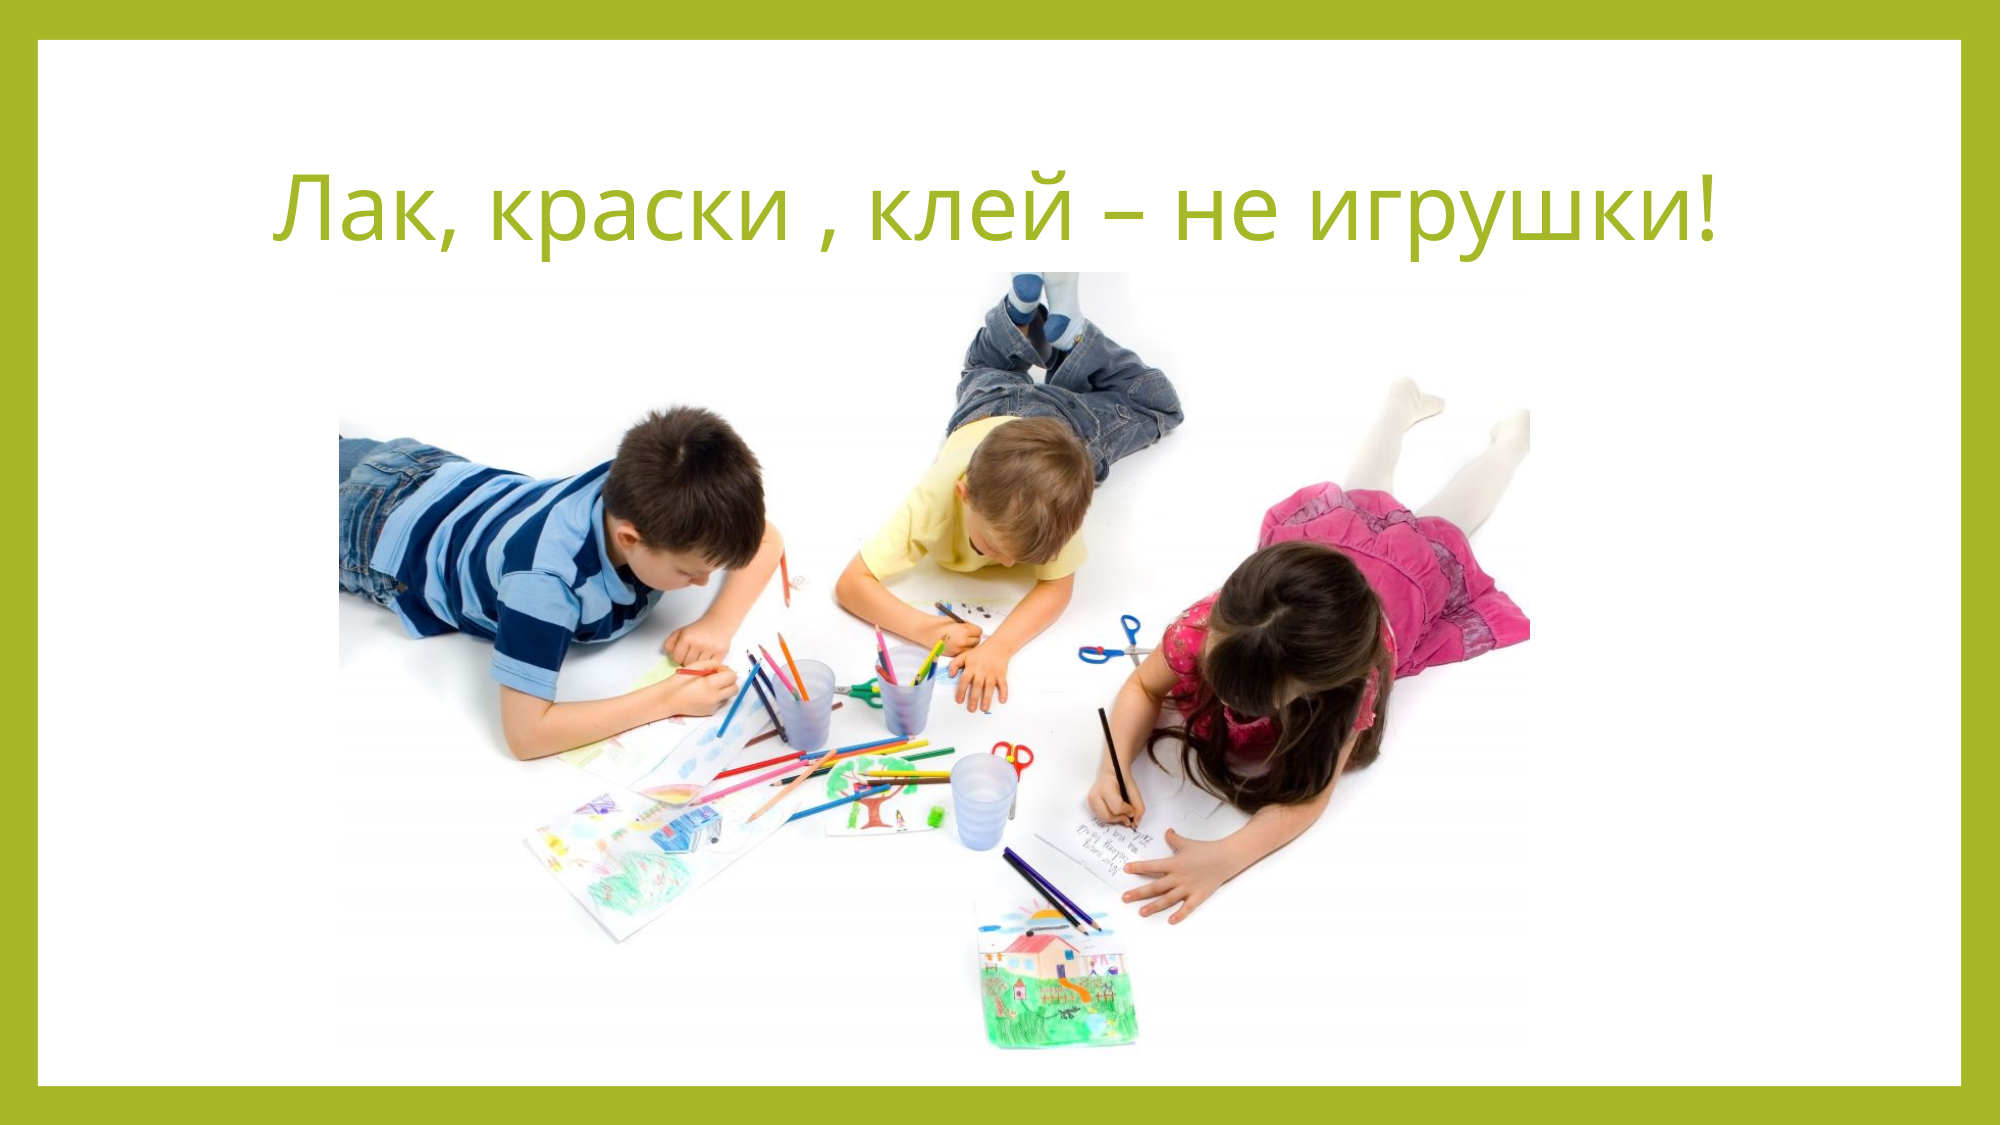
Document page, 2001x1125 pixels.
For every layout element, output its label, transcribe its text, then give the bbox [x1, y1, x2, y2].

picture [338, 271, 1531, 1066]
title Лак, краски , клей – не игрушки! [187, 99, 1808, 323]
